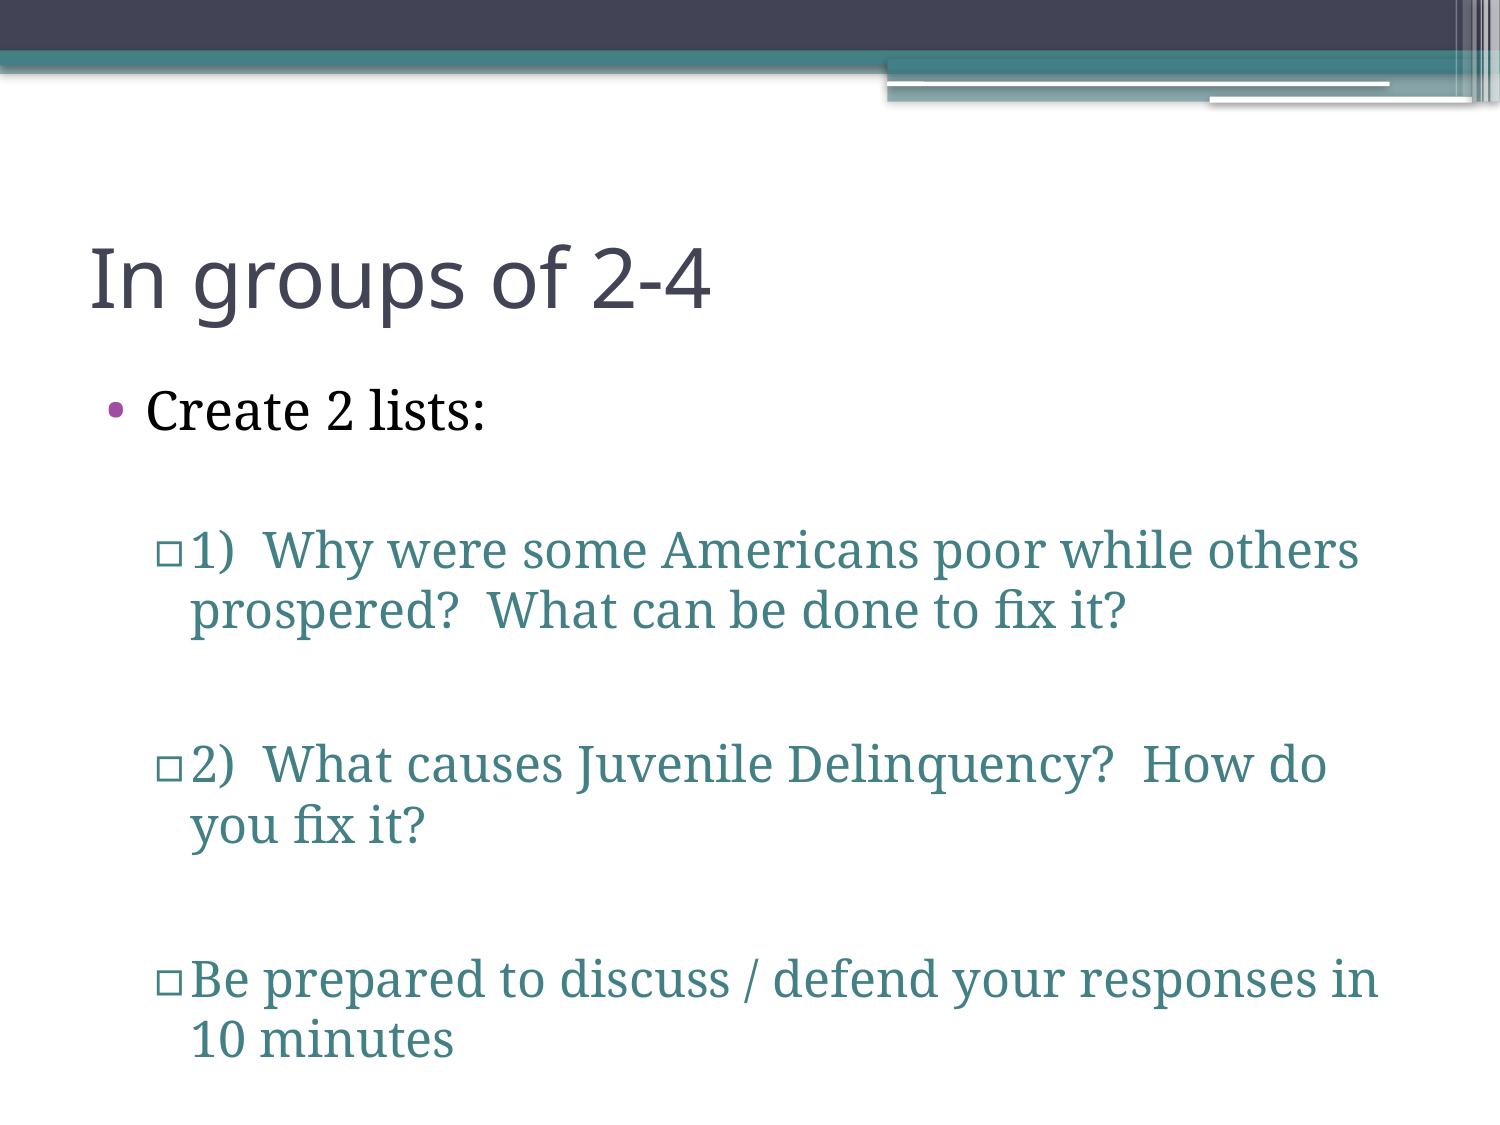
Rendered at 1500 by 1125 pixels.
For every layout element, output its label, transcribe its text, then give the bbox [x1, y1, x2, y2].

title In groups of 2-4 [75, 187, 1425, 363]
list Create 2 lists: 1) Why were some Americans poor while others prospered? What can be done to fix it? 2) What causes Juvenile Delinquency? How do you fix it? Be prepared to discuss / defend your responses in 10 minutes [75, 368, 1425, 1079]
